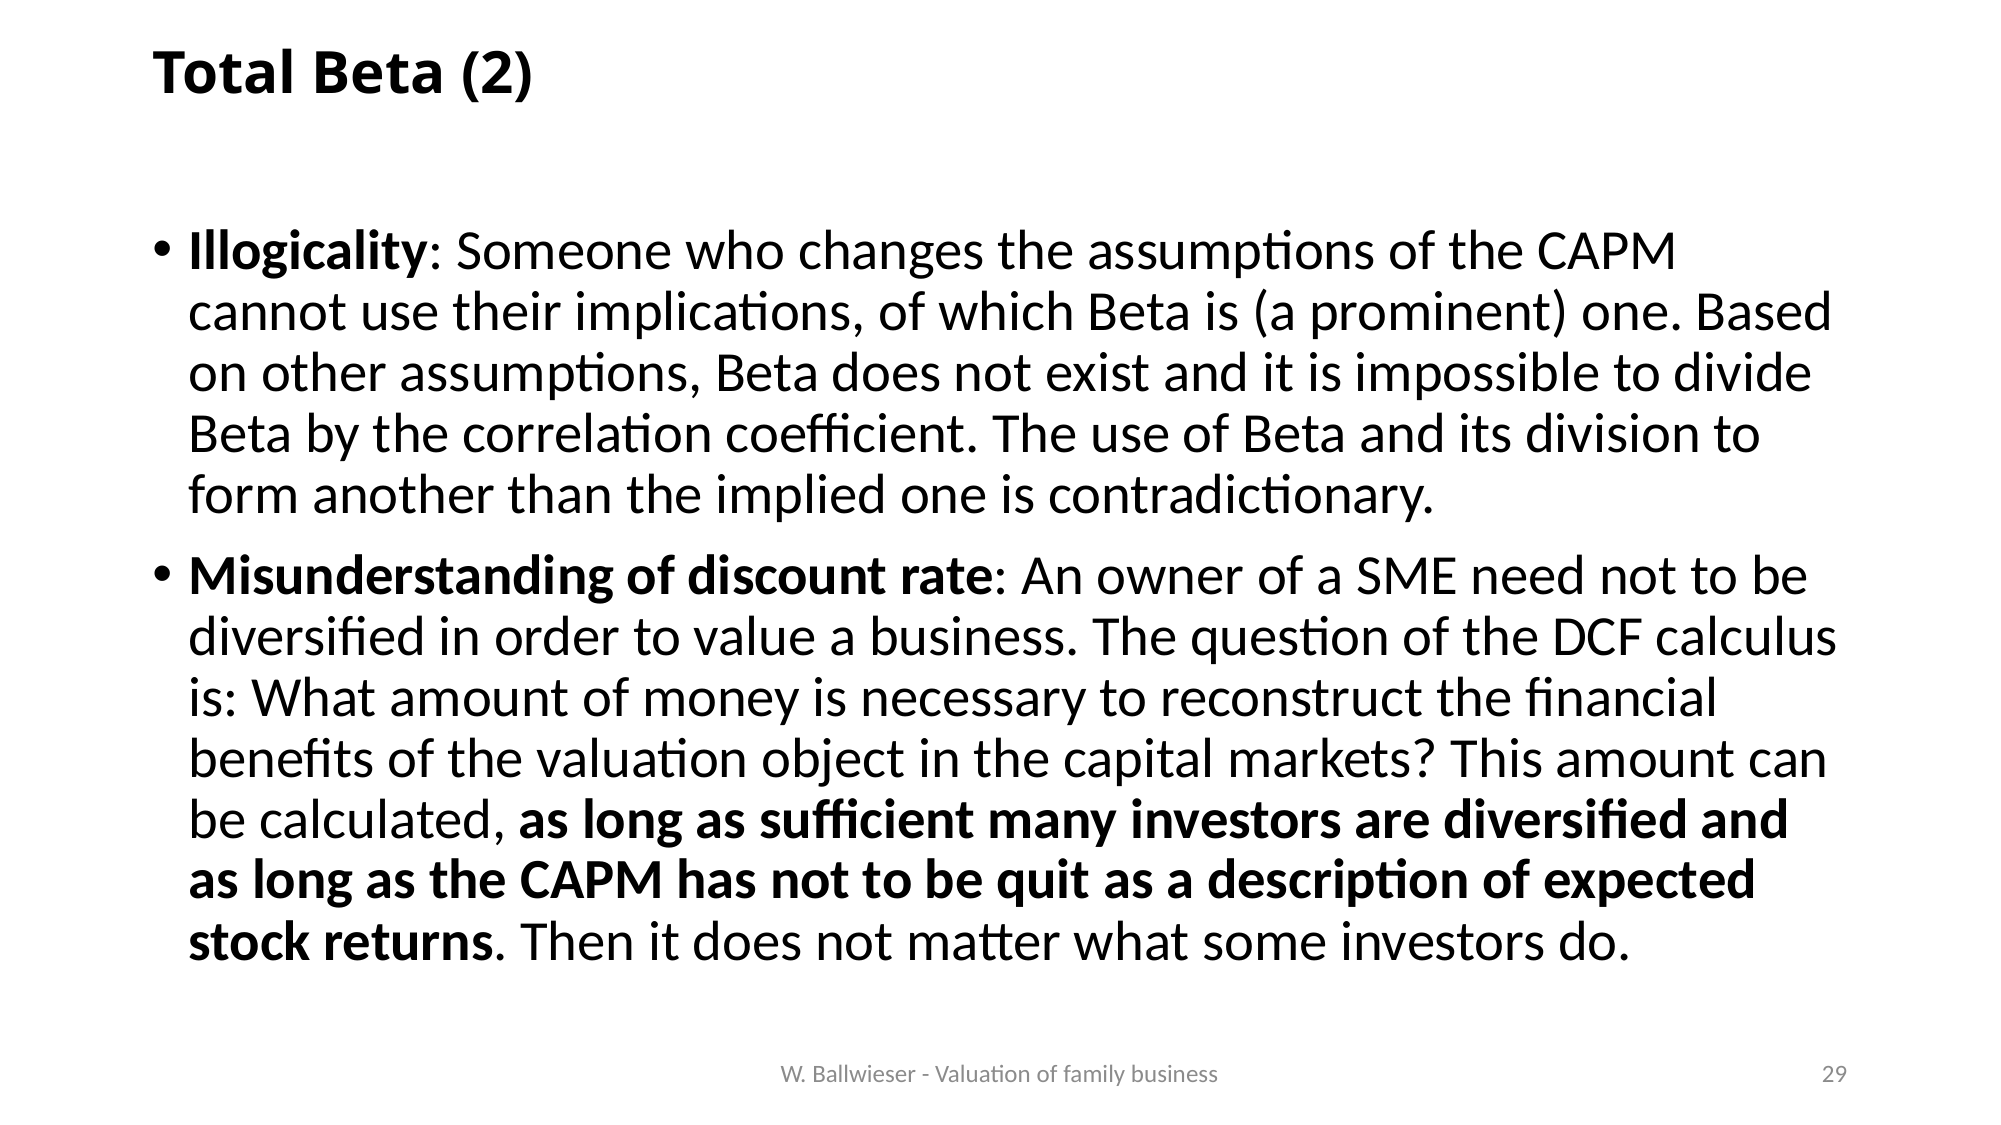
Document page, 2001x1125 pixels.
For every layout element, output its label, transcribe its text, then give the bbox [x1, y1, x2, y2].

list Illogicality: Someone who changes the assumptions of the CAPM cannot use their implications, of which Beta is (a prominent) one. Based on other assumptions, Beta does not exist and it is impossible to divide Beta by the correlation coefficient. The use of Beta and its division to form another than the implied one is contradictionary. Misunderstanding of discount rate: An owner of a SME need not to be diversified in order to value a business. The question of the DCF calculus is: What amount of money is necessary to reconstruct the financial benefits of the valuation object in the capital markets? This amount can be calculated, as long as sufficient many investors are diversified and as long as the CAPM has not to be quit as a description of expected stock returns. Then it does not matter what some investors do. [137, 213, 1863, 1043]
footer W. Ballwieser - Valuation of family business [662, 1042, 1338, 1103]
title Total Beta (2) [137, 1, 1863, 149]
slide_number 29 [1412, 1042, 1863, 1103]
